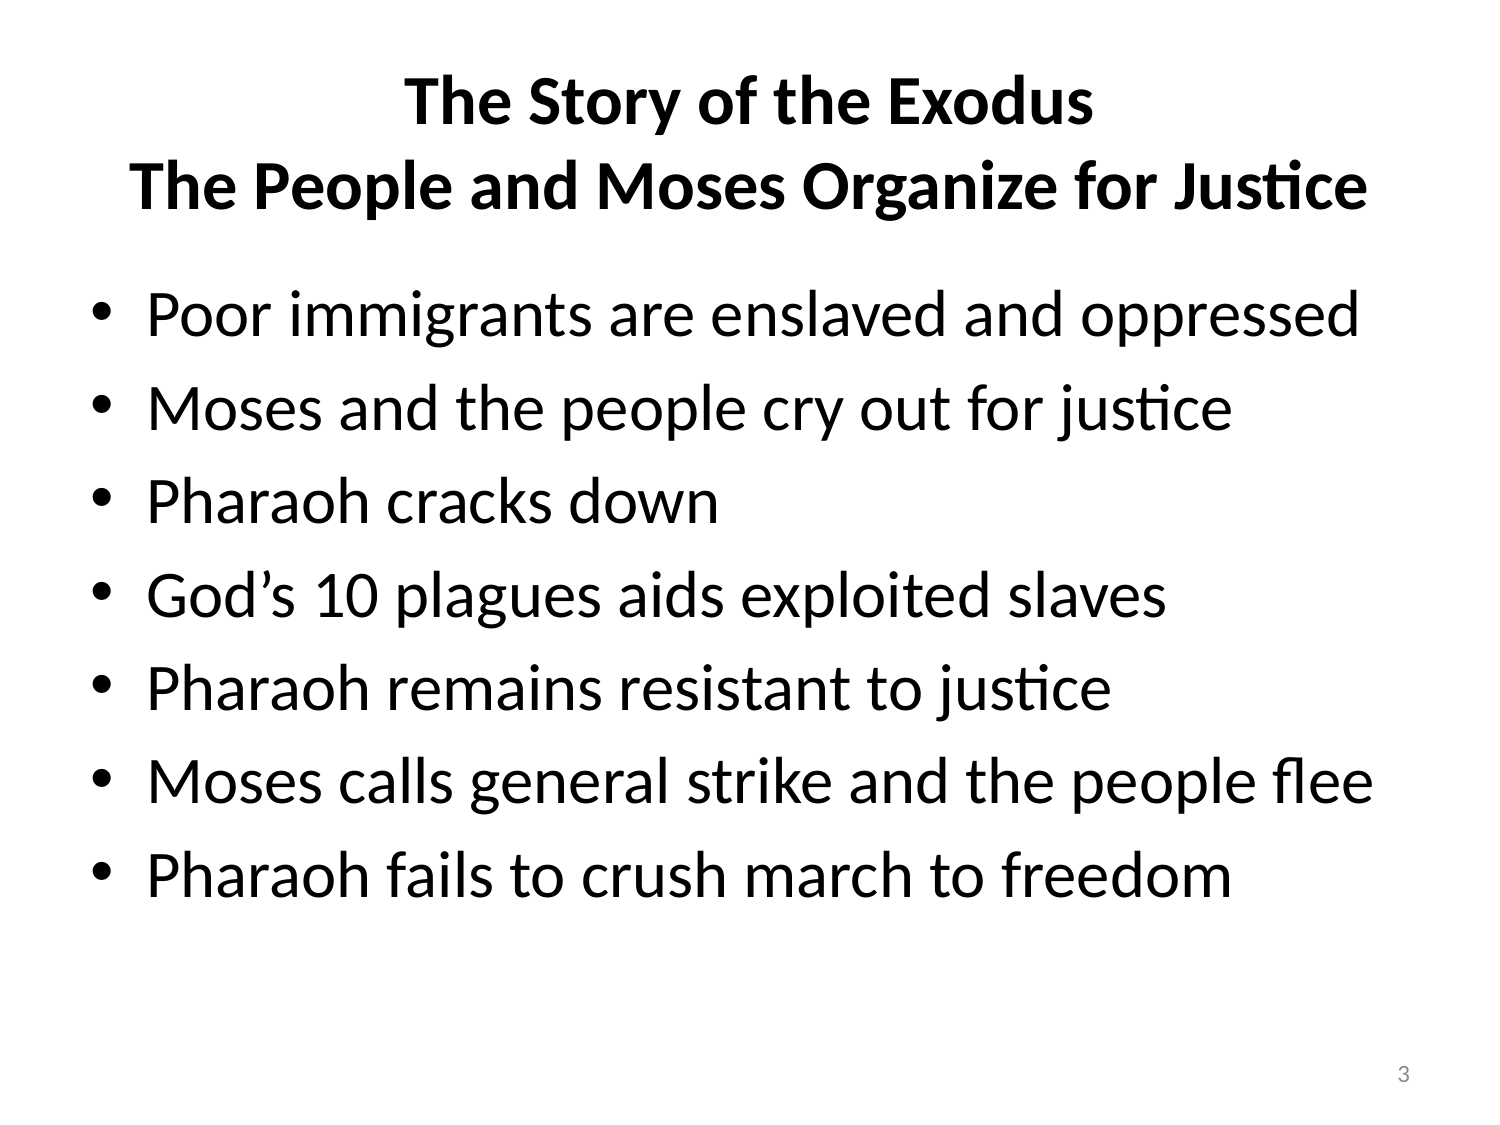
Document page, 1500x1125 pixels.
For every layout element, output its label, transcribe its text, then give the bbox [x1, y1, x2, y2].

list Poor immigrants are enslaved and oppressed Moses and the people cry out for justice Pharaoh cracks down God’s 10 plagues aids exploited slaves Pharaoh remains resistant to justice Moses calls general strike and the people flee Pharaoh fails to crush march to freedom [75, 262, 1425, 1005]
slide_number 3 [1074, 1042, 1425, 1103]
title The Story of the Exodus The People and Moses Organize for Justice [75, 45, 1425, 233]
